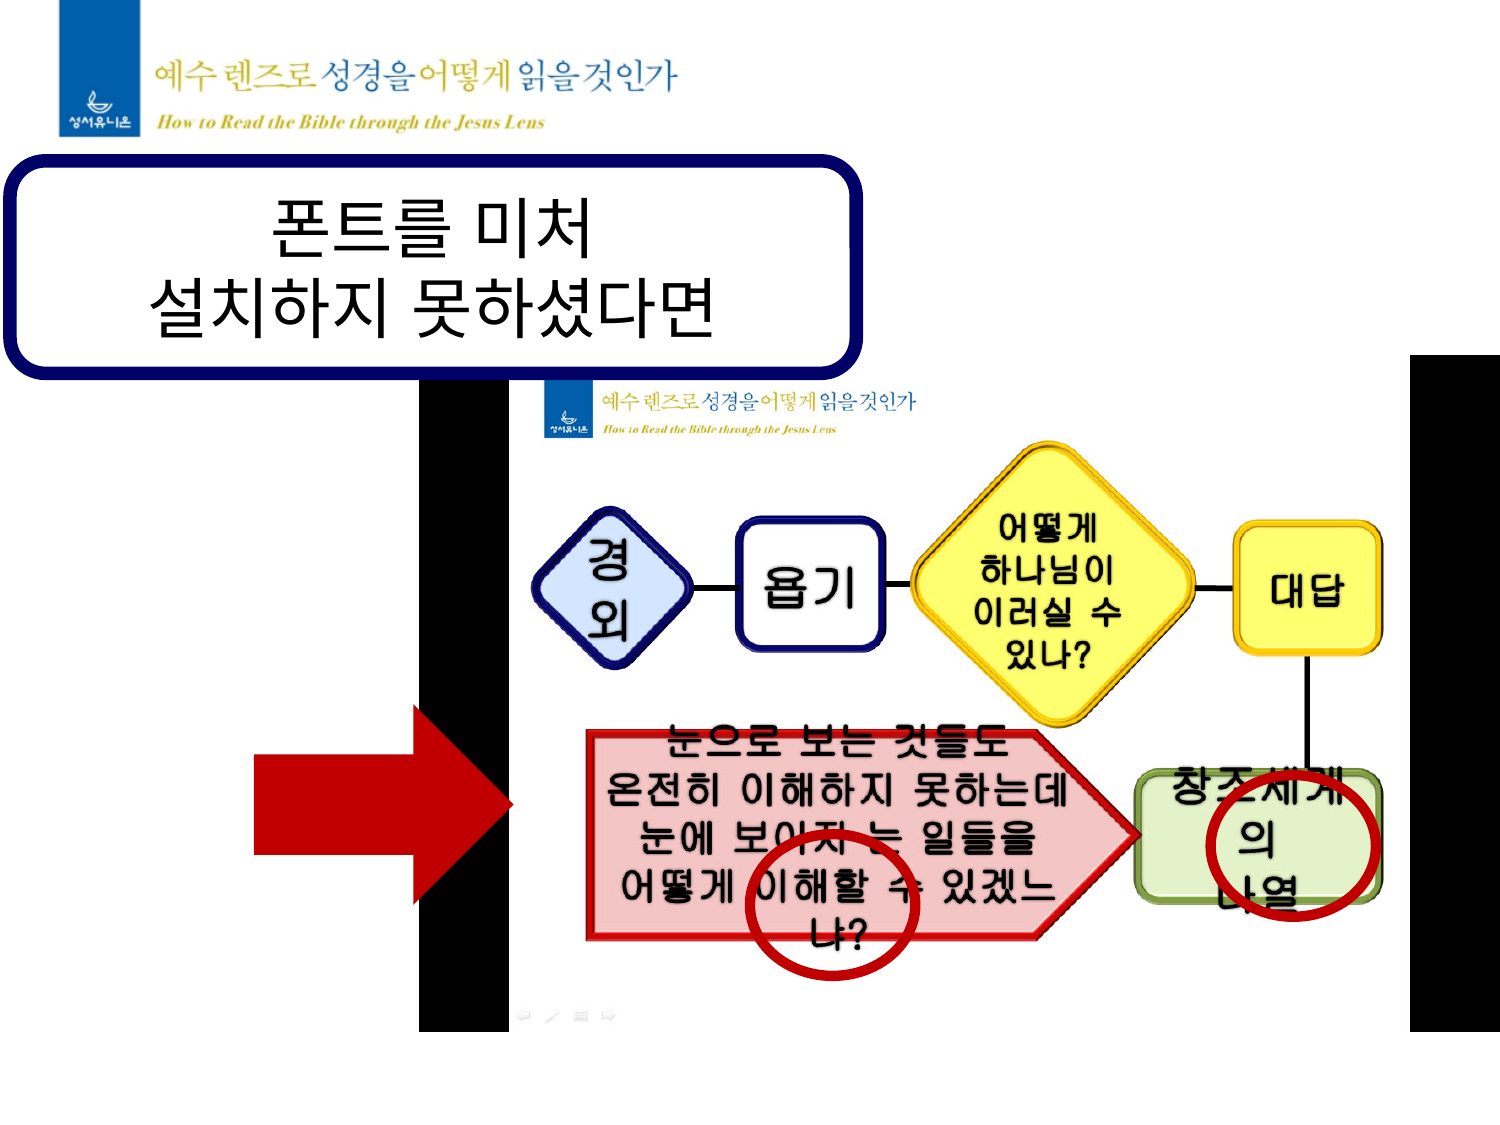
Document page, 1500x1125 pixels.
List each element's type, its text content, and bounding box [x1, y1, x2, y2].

text_box [251, 702, 413, 907]
picture [0, 0, 1500, 1056]
text_box 폰트를 미처 설치하지 못하셨다면 [7, 158, 859, 376]
